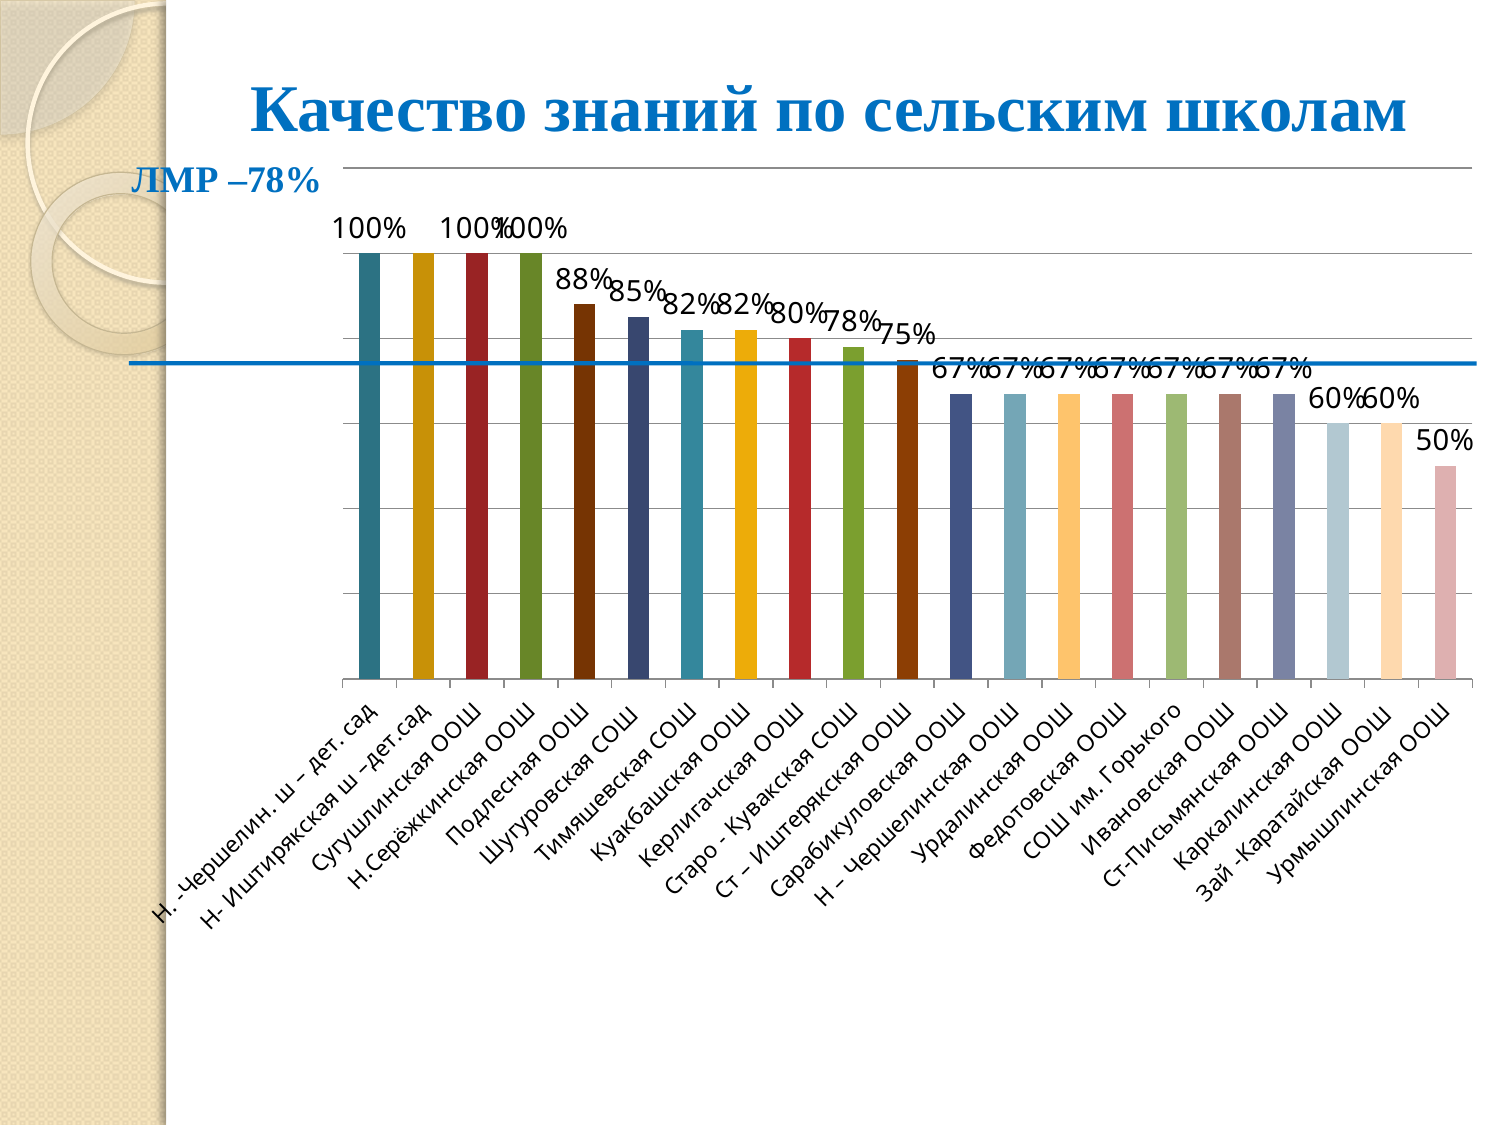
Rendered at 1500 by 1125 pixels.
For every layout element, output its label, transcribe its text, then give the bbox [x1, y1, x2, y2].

chart [116, 152, 1500, 952]
title Качество знаний по сельским школам [235, 0, 1466, 149]
